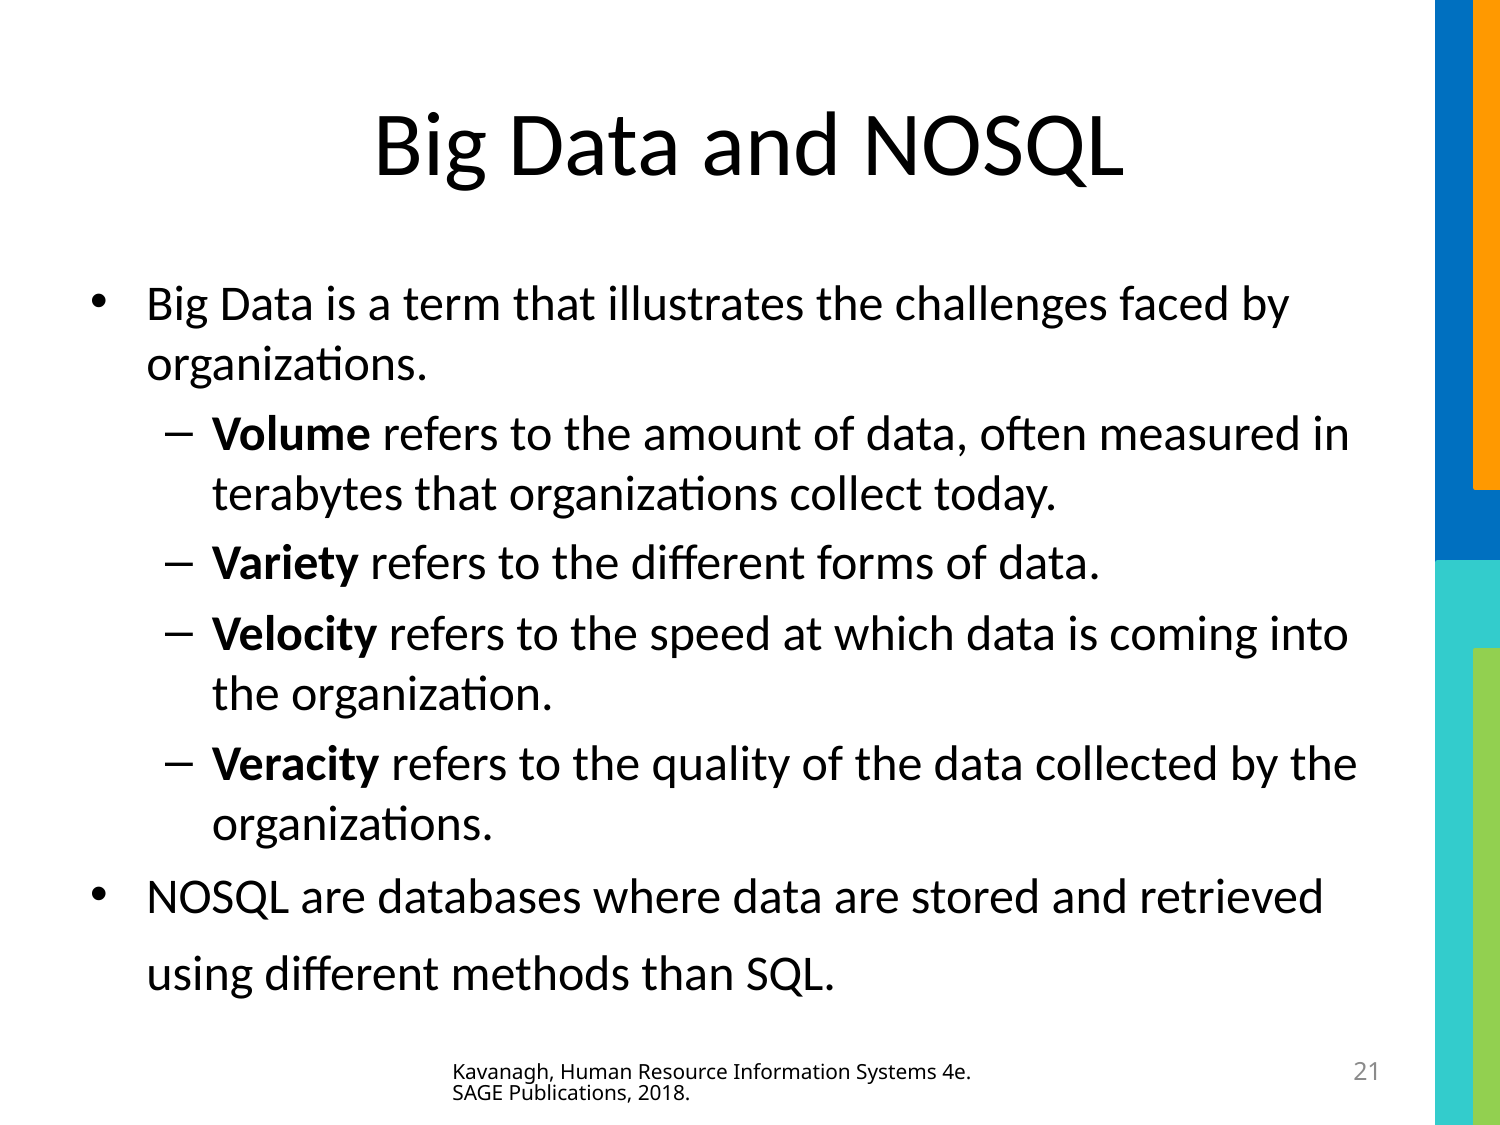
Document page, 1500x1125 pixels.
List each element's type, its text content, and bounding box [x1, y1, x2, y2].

list Big Data is a term that illustrates the challenges faced by organizations. Volume refers to the amount of data, often measured in terabytes that organizations collect today. Variety refers to the different forms of data. Velocity refers to the speed at which data is coming into the organization. Veracity refers to the quality of the data collected by the organizations. NOSQL are databases where data are stored and retrieved using different methods than SQL. [75, 262, 1425, 1005]
slide_number 21 [1059, 1042, 1397, 1103]
footer Kavanagh, Human Resource Information Systems 4e. SAGE Publications, 2018. [437, 1042, 1004, 1103]
title Big Data and NOSQL [75, 45, 1425, 233]
